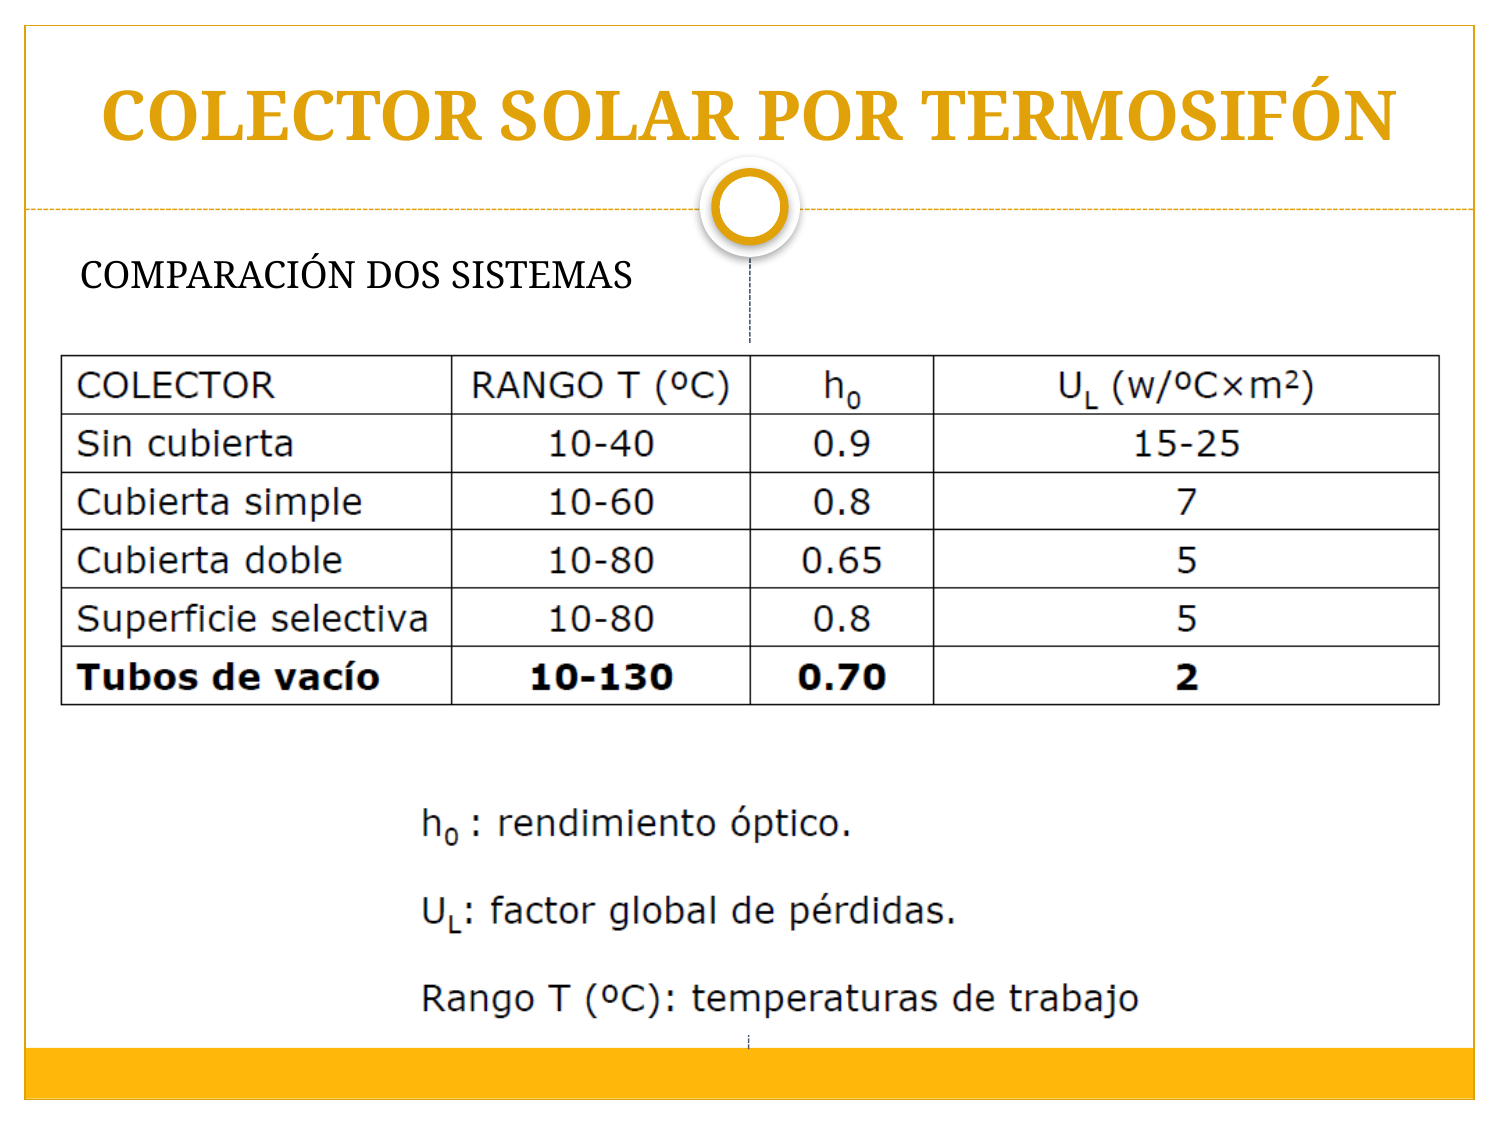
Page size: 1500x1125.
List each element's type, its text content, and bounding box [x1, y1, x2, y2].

text_box COMPARACIÓN DOS SISTEMAS [64, 243, 1388, 304]
title COLECTOR SOLAR POR TERMOSIFÓN [49, 37, 1450, 162]
picture [46, 344, 1448, 1036]
